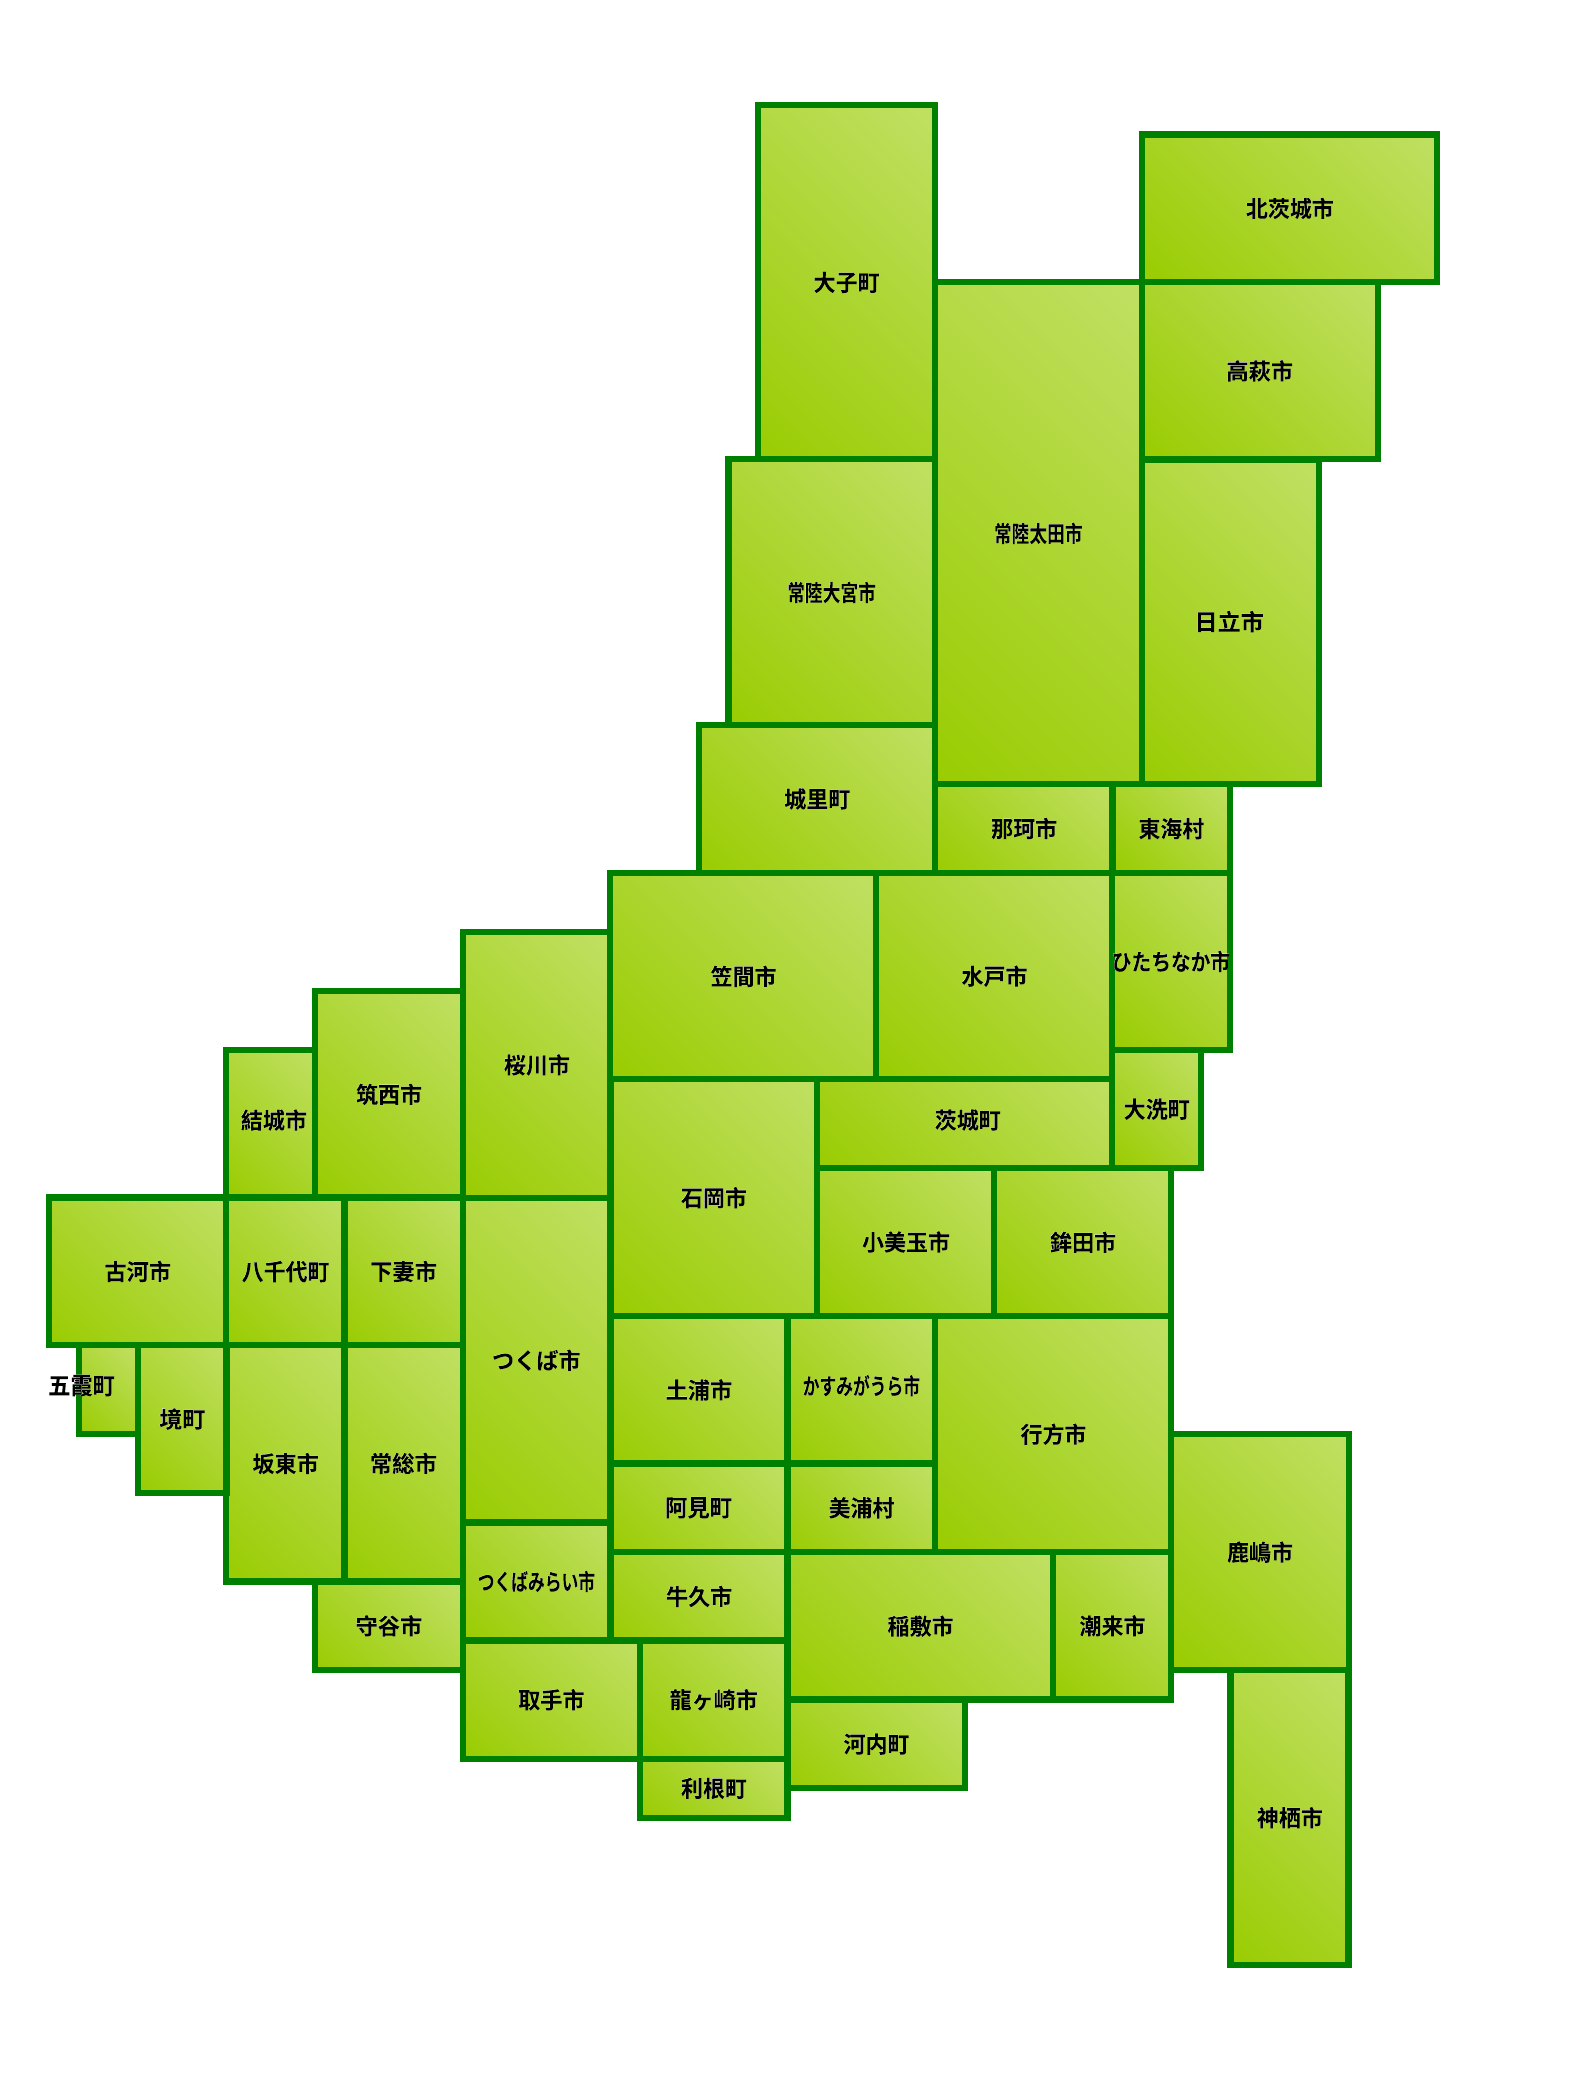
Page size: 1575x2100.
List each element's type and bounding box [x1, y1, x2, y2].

text_box [241, 1260, 330, 1283]
text_box [370, 1260, 437, 1283]
text_box [994, 522, 1083, 545]
text_box [1113, 950, 1230, 973]
text_box [356, 1614, 422, 1637]
text_box [1256, 1806, 1323, 1829]
text_box [159, 1407, 205, 1431]
text_box [1020, 1422, 1086, 1446]
text_box [680, 1776, 747, 1800]
text_box [48, 104, 1438, 1966]
text_box [788, 581, 876, 604]
text_box [861, 1230, 950, 1254]
text_box [710, 965, 776, 988]
text_box [478, 1570, 595, 1593]
text_box [666, 1378, 732, 1401]
text_box [1245, 197, 1334, 220]
text_box [784, 787, 850, 811]
text_box [828, 1496, 895, 1519]
text_box [240, 1108, 307, 1132]
text_box [934, 1108, 1001, 1132]
text_box [887, 1614, 954, 1638]
text_box [803, 1374, 920, 1397]
text_box [370, 1452, 437, 1475]
text_box [492, 1348, 581, 1372]
text_box [355, 1082, 422, 1106]
text_box [48, 1374, 115, 1397]
text_box [503, 1053, 570, 1076]
text_box [991, 817, 1057, 840]
text_box [813, 271, 880, 294]
text_box [961, 964, 1027, 988]
text_box [1227, 359, 1293, 382]
text_box [669, 1688, 758, 1711]
text_box [666, 1585, 732, 1608]
text_box [1079, 1614, 1145, 1637]
text_box [1049, 1230, 1116, 1254]
text_box [680, 1186, 747, 1209]
text_box [1123, 1097, 1190, 1121]
text_box [104, 1260, 171, 1283]
text_box [1197, 610, 1264, 633]
text_box [843, 1732, 910, 1756]
text_box [1138, 817, 1205, 840]
text_box [518, 1688, 584, 1711]
text_box [666, 1496, 732, 1519]
text_box [252, 1452, 319, 1475]
text_box [1227, 1540, 1293, 1564]
